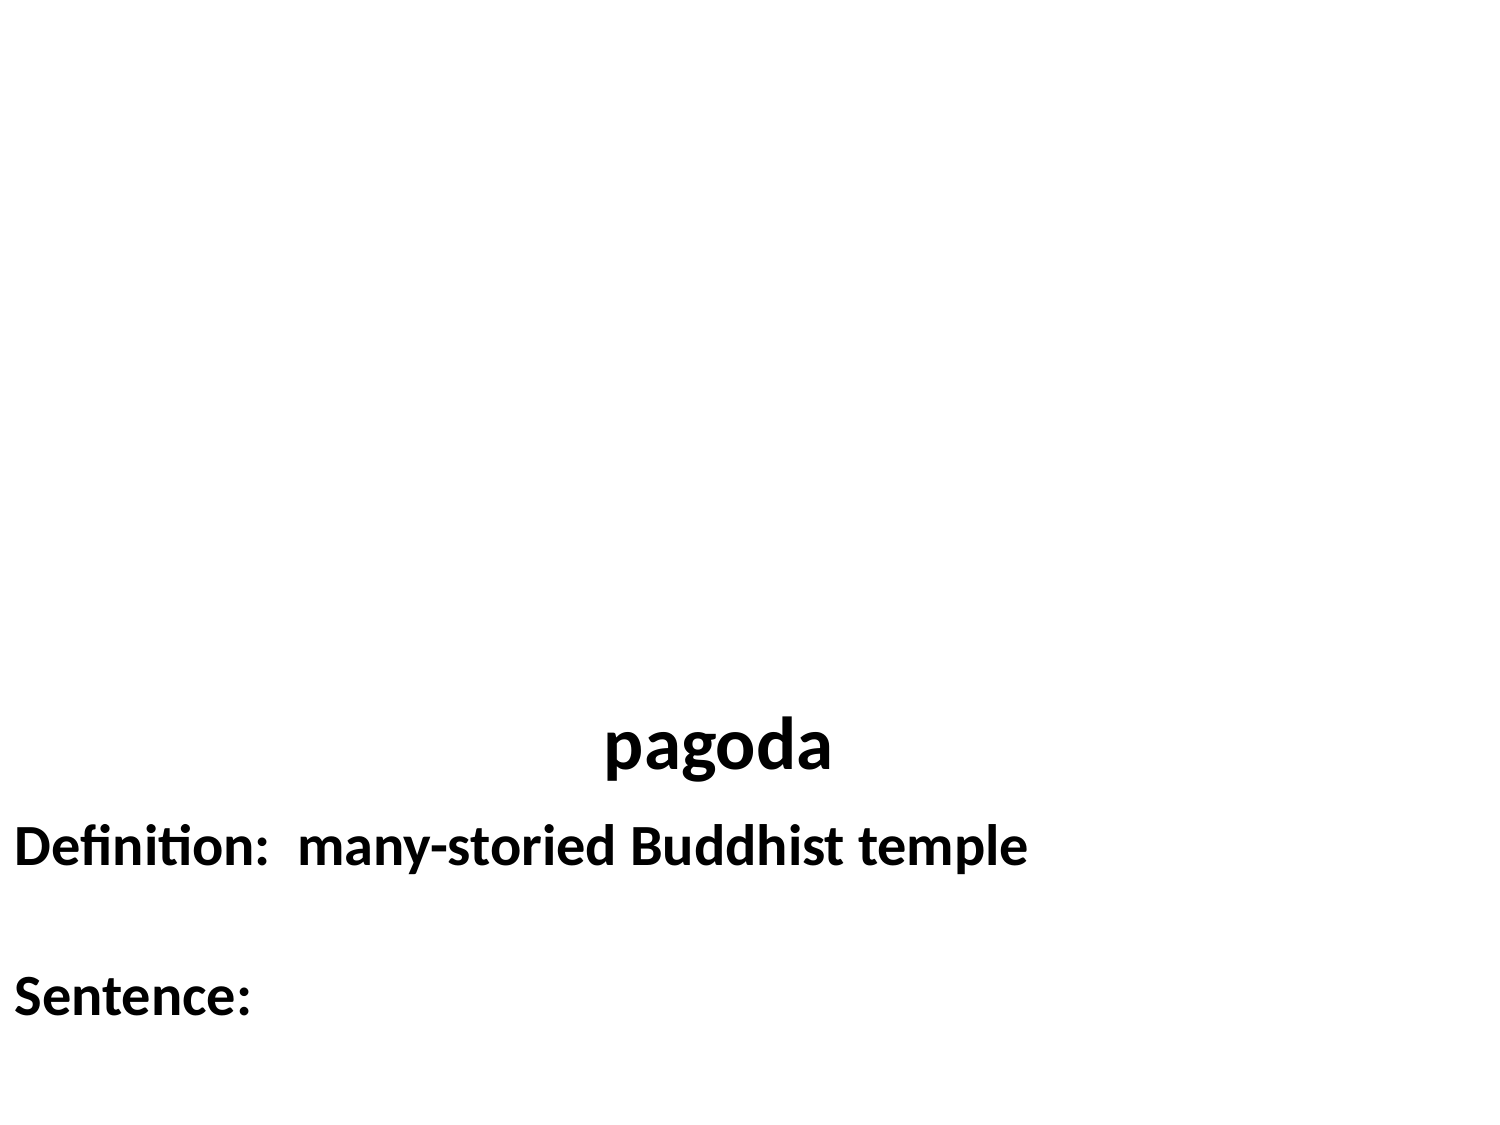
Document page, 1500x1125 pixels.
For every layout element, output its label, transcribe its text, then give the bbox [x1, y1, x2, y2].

text_box Definition: many-storied Buddhist temple [0, 800, 1500, 885]
text_box Sentence: [0, 950, 1500, 1035]
text_box pagoda [312, 687, 1125, 793]
